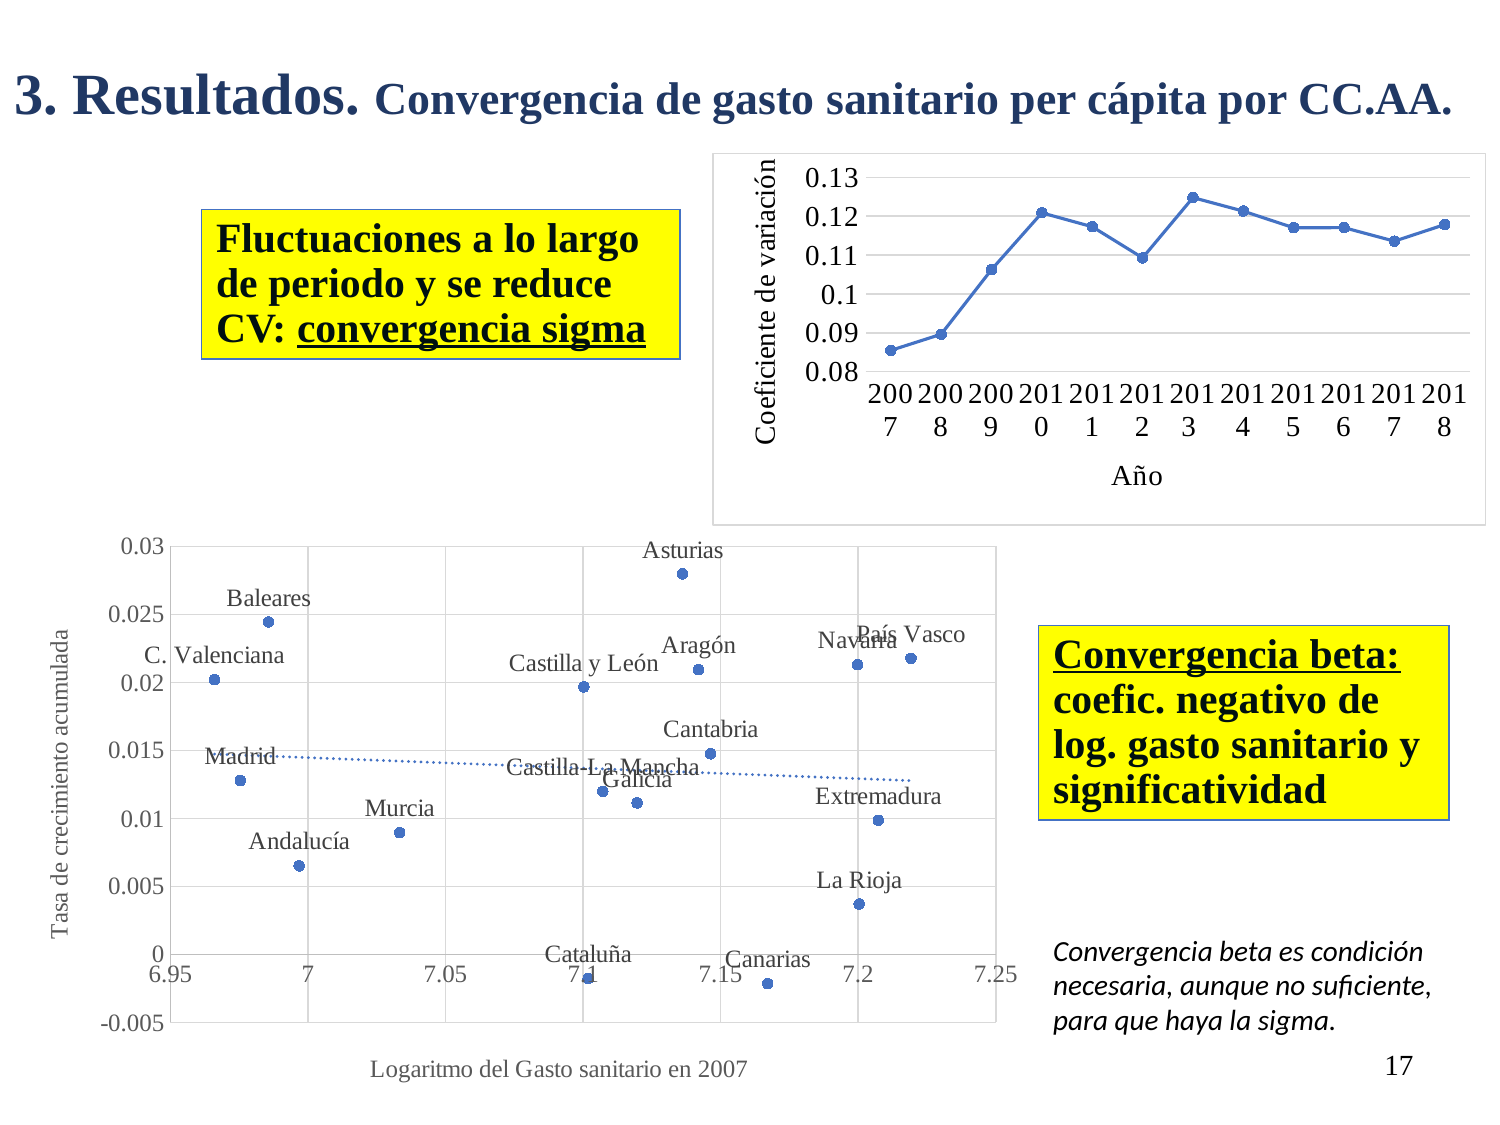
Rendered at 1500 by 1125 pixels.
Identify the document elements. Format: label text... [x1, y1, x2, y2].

text_box 3. Resultados. Convergencia de gasto sanitario per cápita por CC.AA. [0, 56, 1487, 171]
text_box Convergencia beta es condición necesaria, aunque no suficiente, para que haya la sigma. [1039, 924, 1500, 1044]
text_box Fluctuaciones a lo largo de periodo y se reduce CV: convergencia sigma [201, 209, 681, 360]
text_box Convergencia beta: coefic. negativo de log. gasto sanitario y significatividad [1039, 625, 1450, 821]
slide_number 17 [1246, 1044, 1429, 1103]
chart [11, 152, 1487, 1115]
